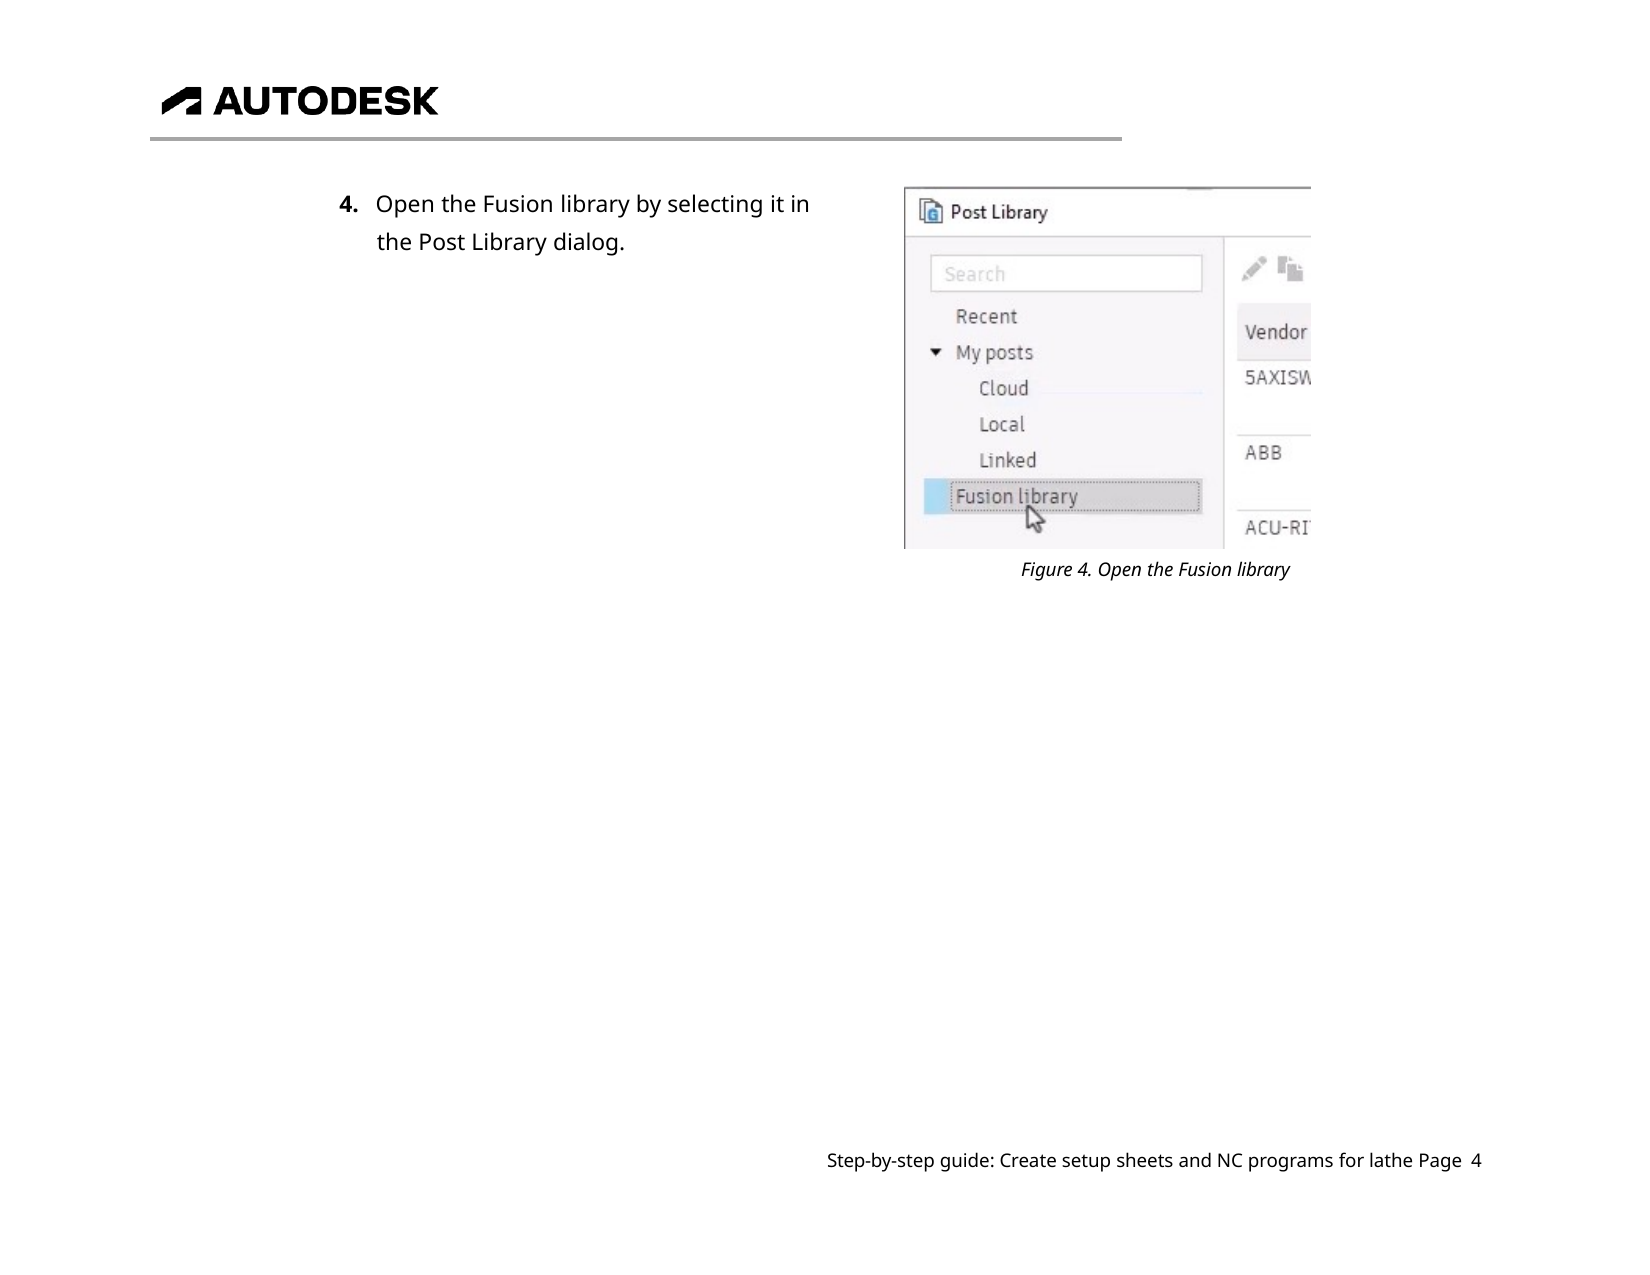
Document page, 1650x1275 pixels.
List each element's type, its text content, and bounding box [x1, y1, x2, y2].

table_header 4. Open the Fusion library by selecting it in the Post Library dialog. [334, 187, 860, 595]
slide_number Step-by-step guide: Create setup sheets and NC programs for lathe Page 10 [825, 1145, 1509, 1275]
picture [161, 86, 439, 115]
table_header Figure 4. Open the Fusion library [860, 187, 1316, 595]
picture [904, 186, 1311, 550]
